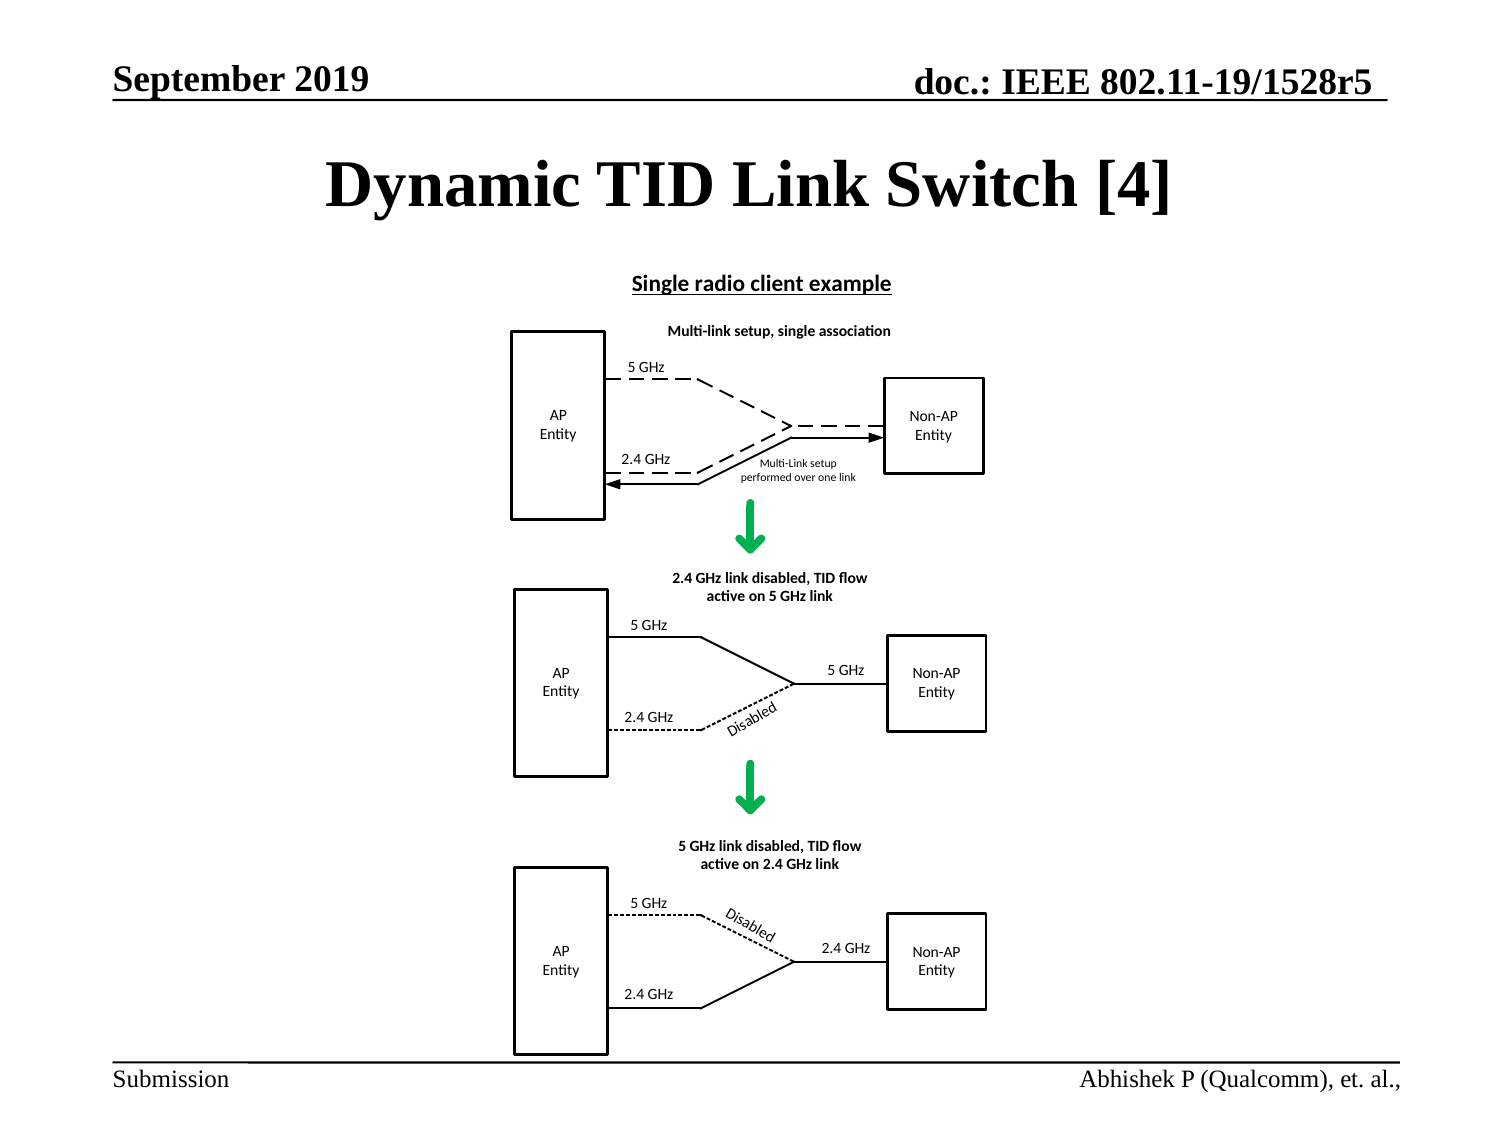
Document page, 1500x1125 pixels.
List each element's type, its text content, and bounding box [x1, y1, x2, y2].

footer Abhishek P (Qualcomm), et. al., [949, 1061, 1402, 1093]
title Dynamic TID Link Switch [4] [112, 112, 1388, 249]
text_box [508, 265, 992, 1063]
